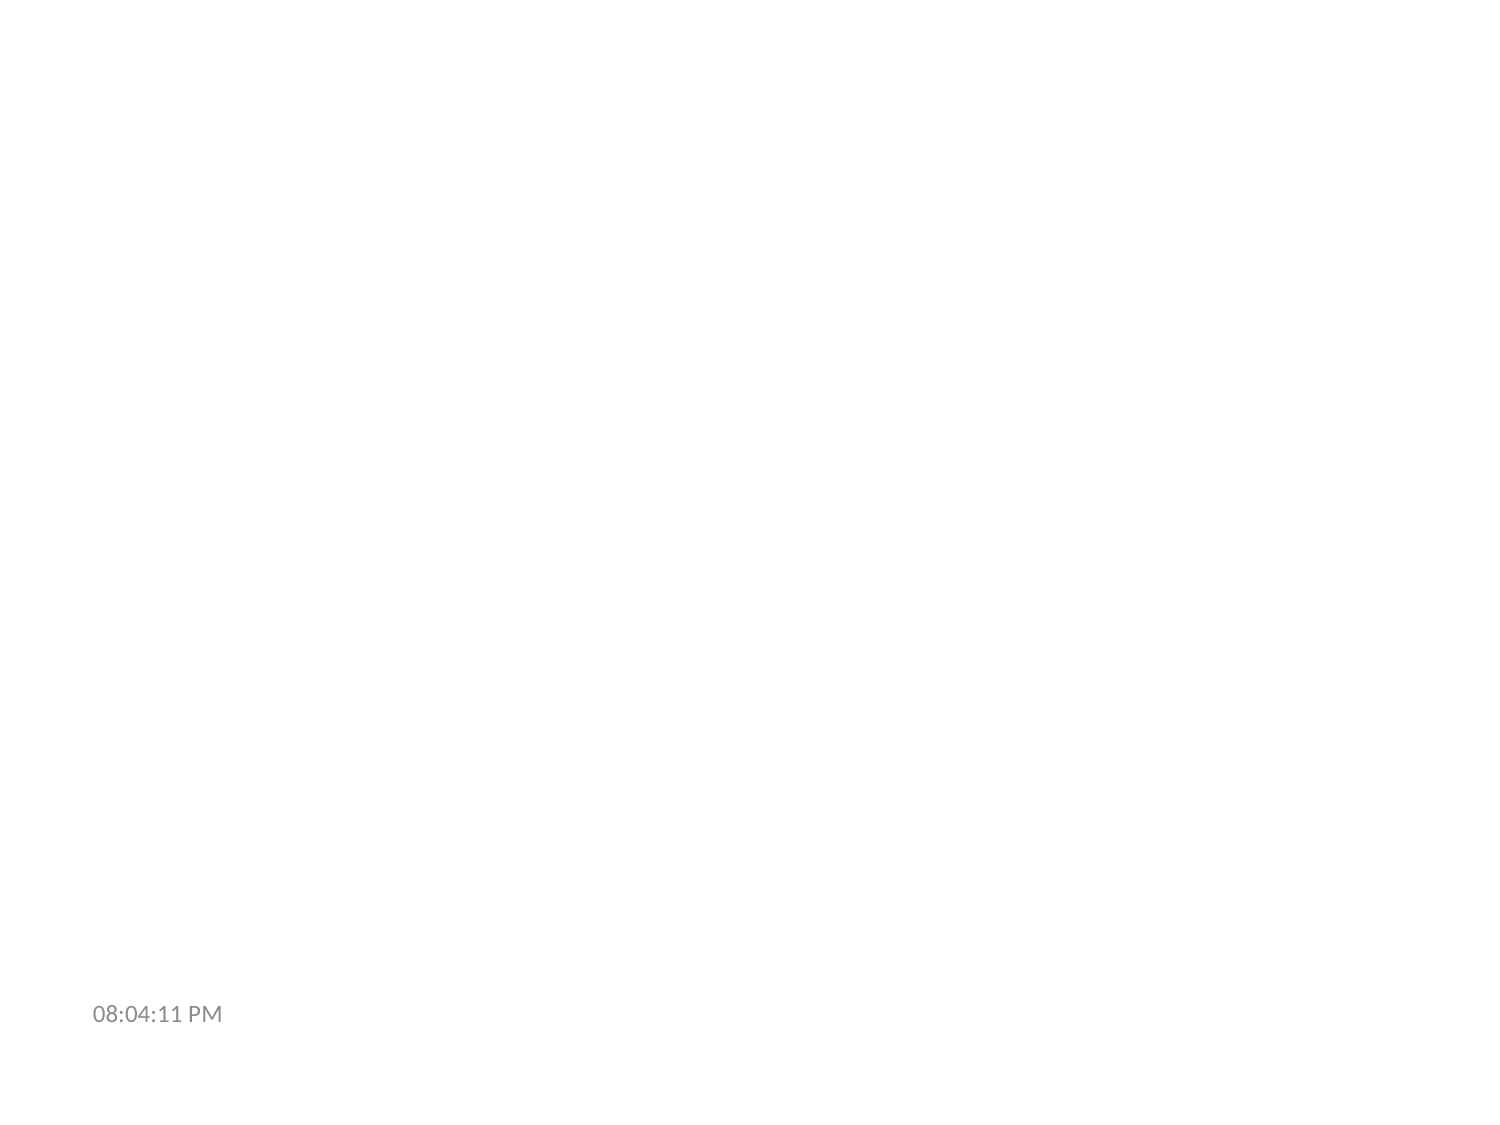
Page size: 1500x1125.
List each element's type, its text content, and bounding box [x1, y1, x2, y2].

text_box 3:35:09 PM [77, 982, 428, 1043]
